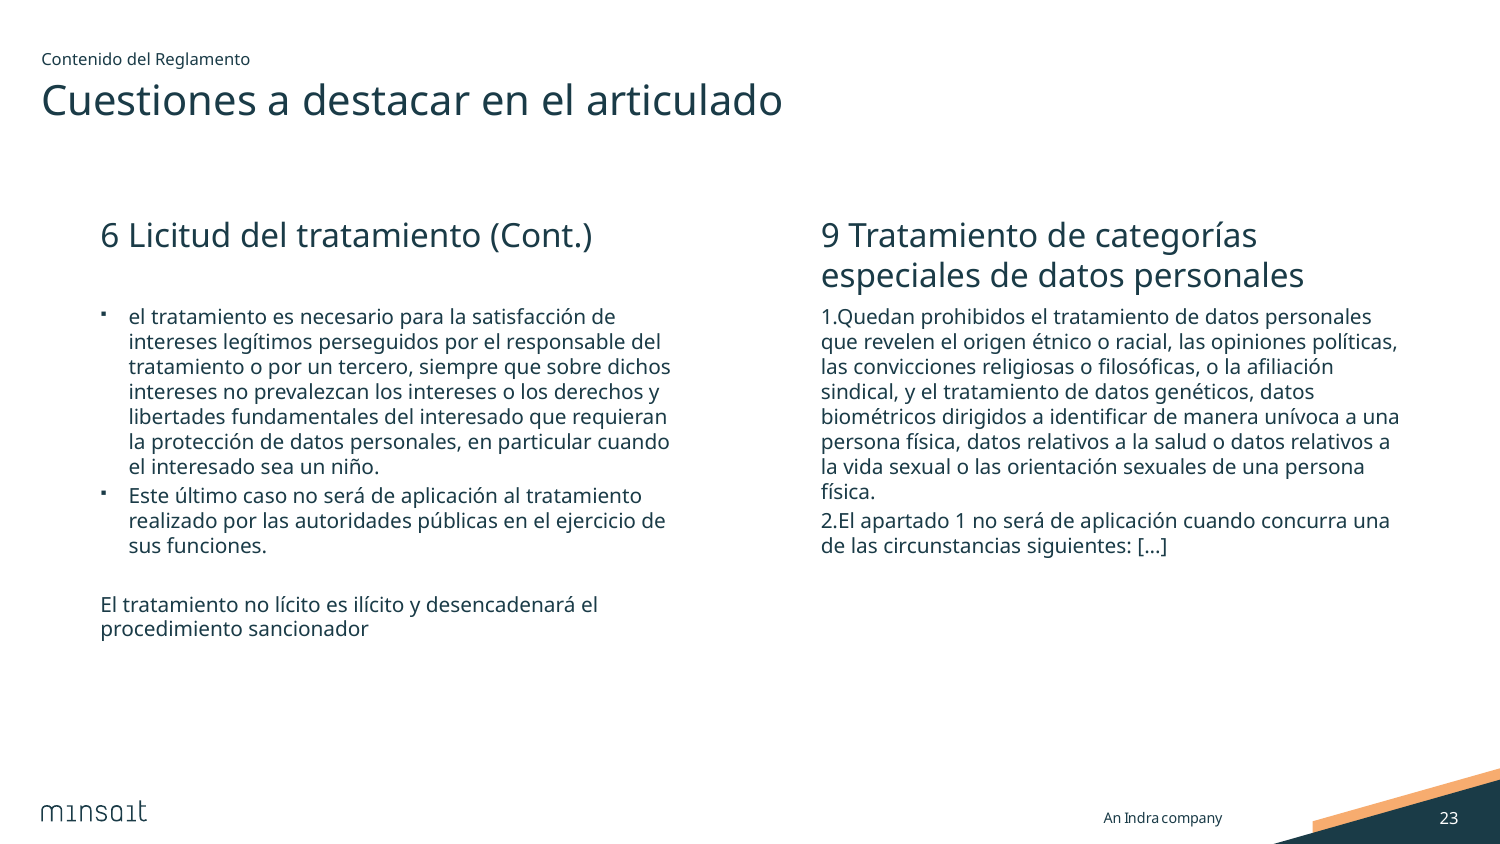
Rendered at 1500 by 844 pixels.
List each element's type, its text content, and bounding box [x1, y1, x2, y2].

text_box 6 Licitud del tratamiento (Cont.) [100, 214, 644, 328]
text_box el tratamiento es necesario para la satisfacción de intereses legítimos perseguidos por el responsable del tratamiento o por un tercero, siempre que sobre dichos intereses no prevalezcan los intereses o los derechos y libertades fundamentales del interesado que requieran la protección de datos personales, en particular cuando el interesado sea un niño. Este último caso no será de aplicación al tratamiento realizado por las autoridades públicas en el ejercicio de sus funciones. El tratamiento no lícito es ilícito y desencadenará el procedimiento sancionador [100, 303, 680, 777]
title Cuestiones a destacar en el articulado [41, 79, 1459, 193]
text_box 1.Quedan prohibidos el tratamiento de datos personales que revelen el origen étnico o racial, las opiniones políticas, las convicciones religiosas o filosóficas, o la afiliación sindical, y el tratamiento de datos genéticos, datos biométricos dirigidos a identificar de manera unívoca a una persona física, datos relativos a la salud o datos relativos a la vida sexual o las orientación sexuales de una persona física. 2.El apartado 1 no será de aplicación cuando concurra una de las circunstancias siguientes: [...] [820, 303, 1413, 777]
list Contenido del Reglamento [41, 43, 1459, 75]
text_box 9 Tratamiento de categorías especiales de datos personales [820, 214, 1353, 328]
